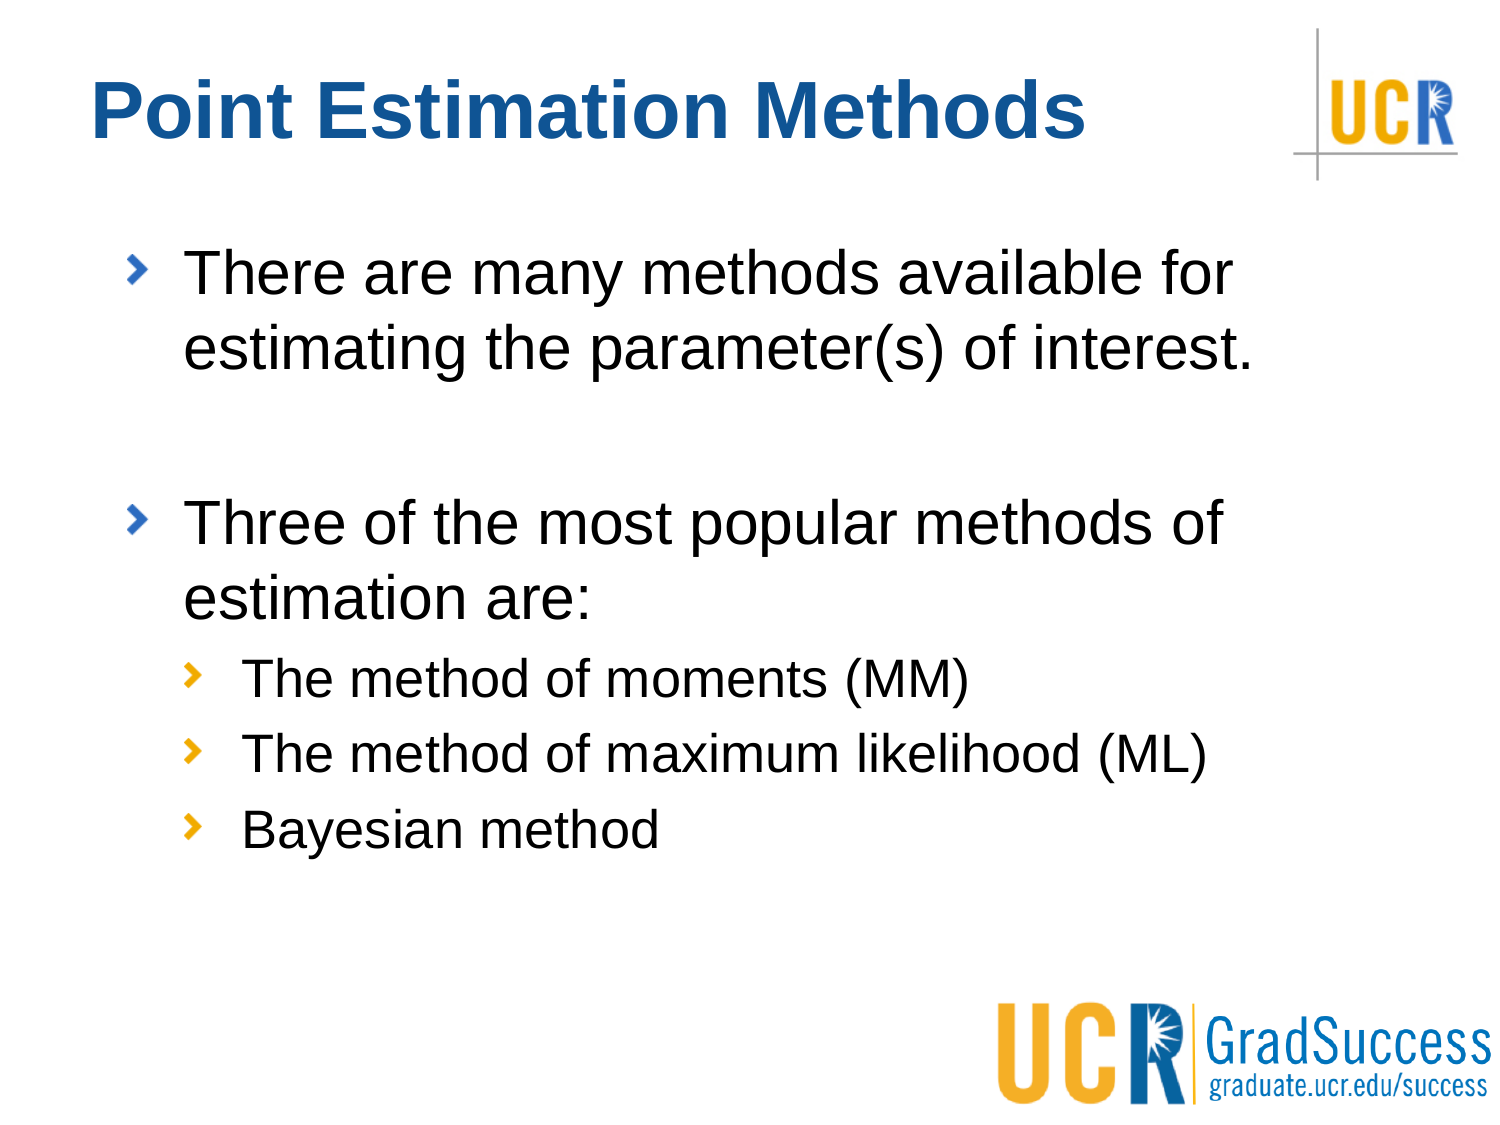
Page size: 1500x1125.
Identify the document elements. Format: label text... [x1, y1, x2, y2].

list There are many methods available for estimating the parameter(s) of interest. Three of the most popular methods of estimation are: The method of moments (MM) The method of maximum likelihood (ML) Bayesian method [112, 224, 1463, 1063]
picture [184, 813, 205, 841]
picture [1282, 0, 1500, 196]
picture [127, 254, 152, 286]
title Point Estimation Methods [75, 37, 1300, 163]
picture [184, 738, 205, 765]
picture [127, 504, 152, 536]
picture [184, 662, 205, 689]
